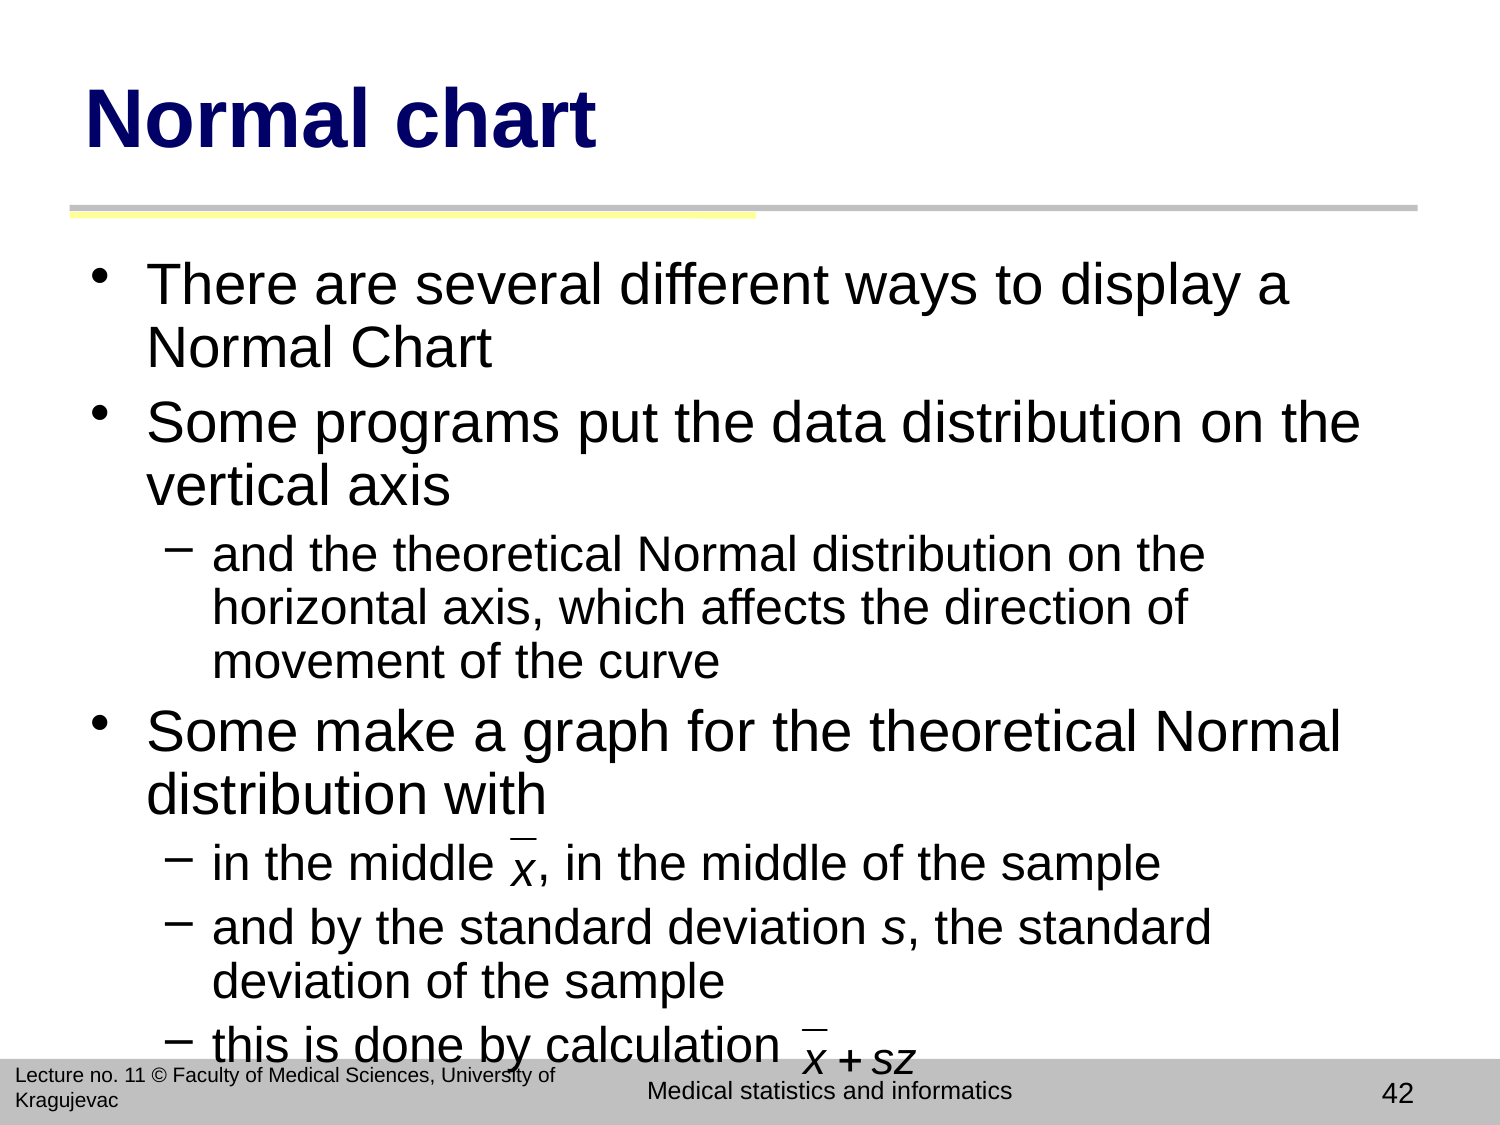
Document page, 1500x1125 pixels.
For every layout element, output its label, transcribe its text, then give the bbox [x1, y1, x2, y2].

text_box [501, 827, 549, 897]
title Normal chart [69, 19, 1426, 208]
list There are several different ways to display a Normal Chart Some programs put the data distribution on the vertical axis and the theoretical Normal distribution on the horizontal axis, which affects the direction of movement of the curve Some make a graph for the theoretical Normal distribution with in the middle , in the middle of the sample and by the standard deviation s, the standard deviation of the sample this is done by calculation [74, 547, 1426, 1023]
slide_number 42 [1163, 1066, 1430, 1125]
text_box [793, 1019, 930, 1089]
slide_number Lecture no. 11 © Faculty of Medical Sciences, University of Kragujevac [0, 1053, 612, 1108]
footer Medical statistics and informatics [512, 1066, 1149, 1125]
list There are several different ways to display a Normal Chart Some programs put the data distribution on the vertical axis and the theoretical Normal distribution on the horizontal axis, which affects the direction of movement of the curve Some make a graph for the theoretical Normal distribution with in the middle , in the middle of the sample and by the standard deviation s, the standard deviation of the sample this is done by calculation [74, 246, 1426, 546]
